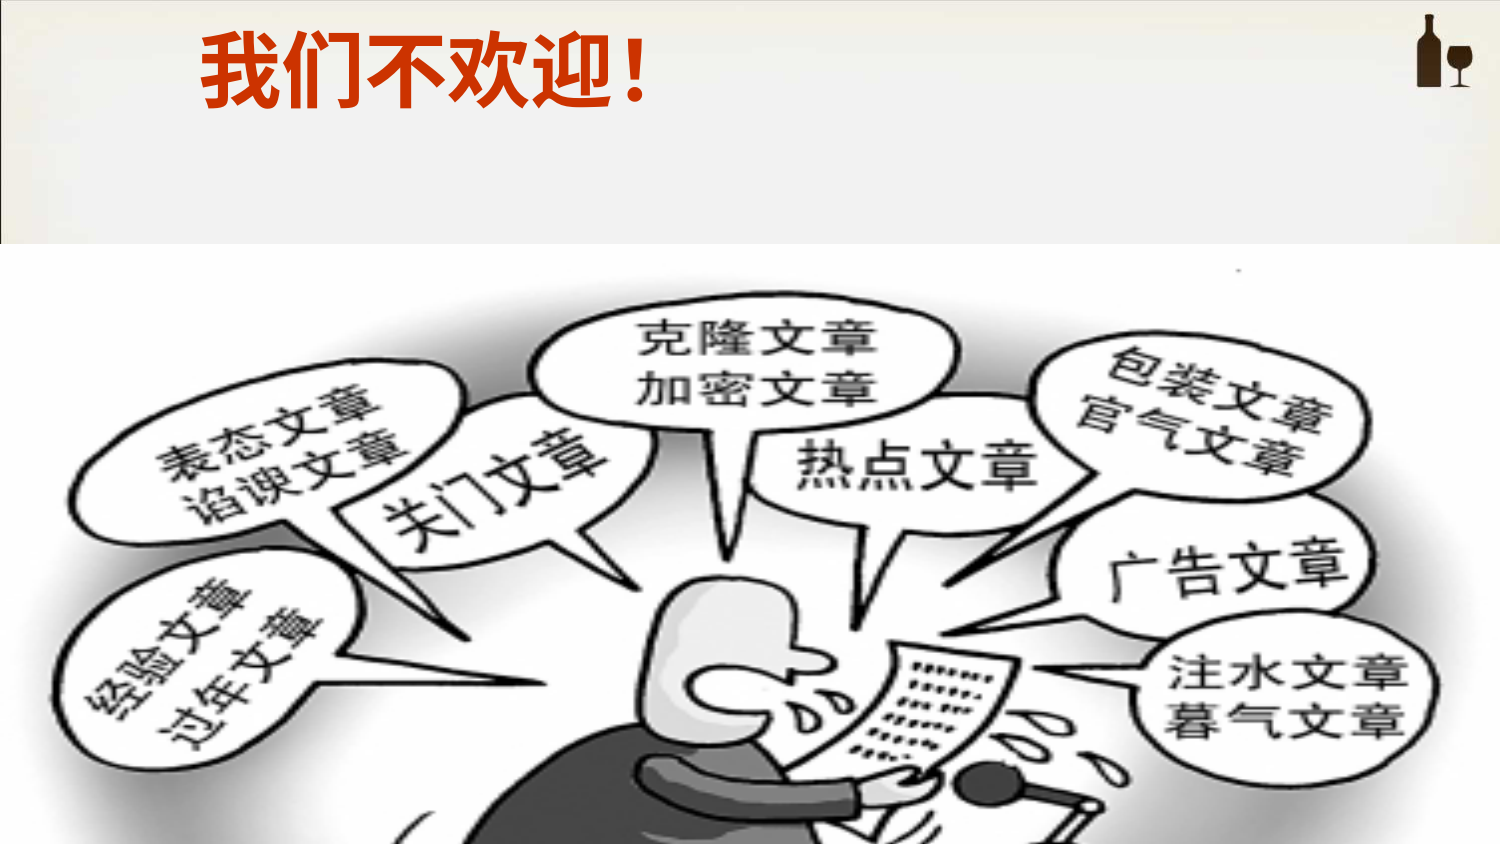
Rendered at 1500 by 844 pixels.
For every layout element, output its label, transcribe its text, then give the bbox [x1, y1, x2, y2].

picture [0, 0, 1500, 844]
title 我们不欢迎！ [182, 31, 1462, 127]
